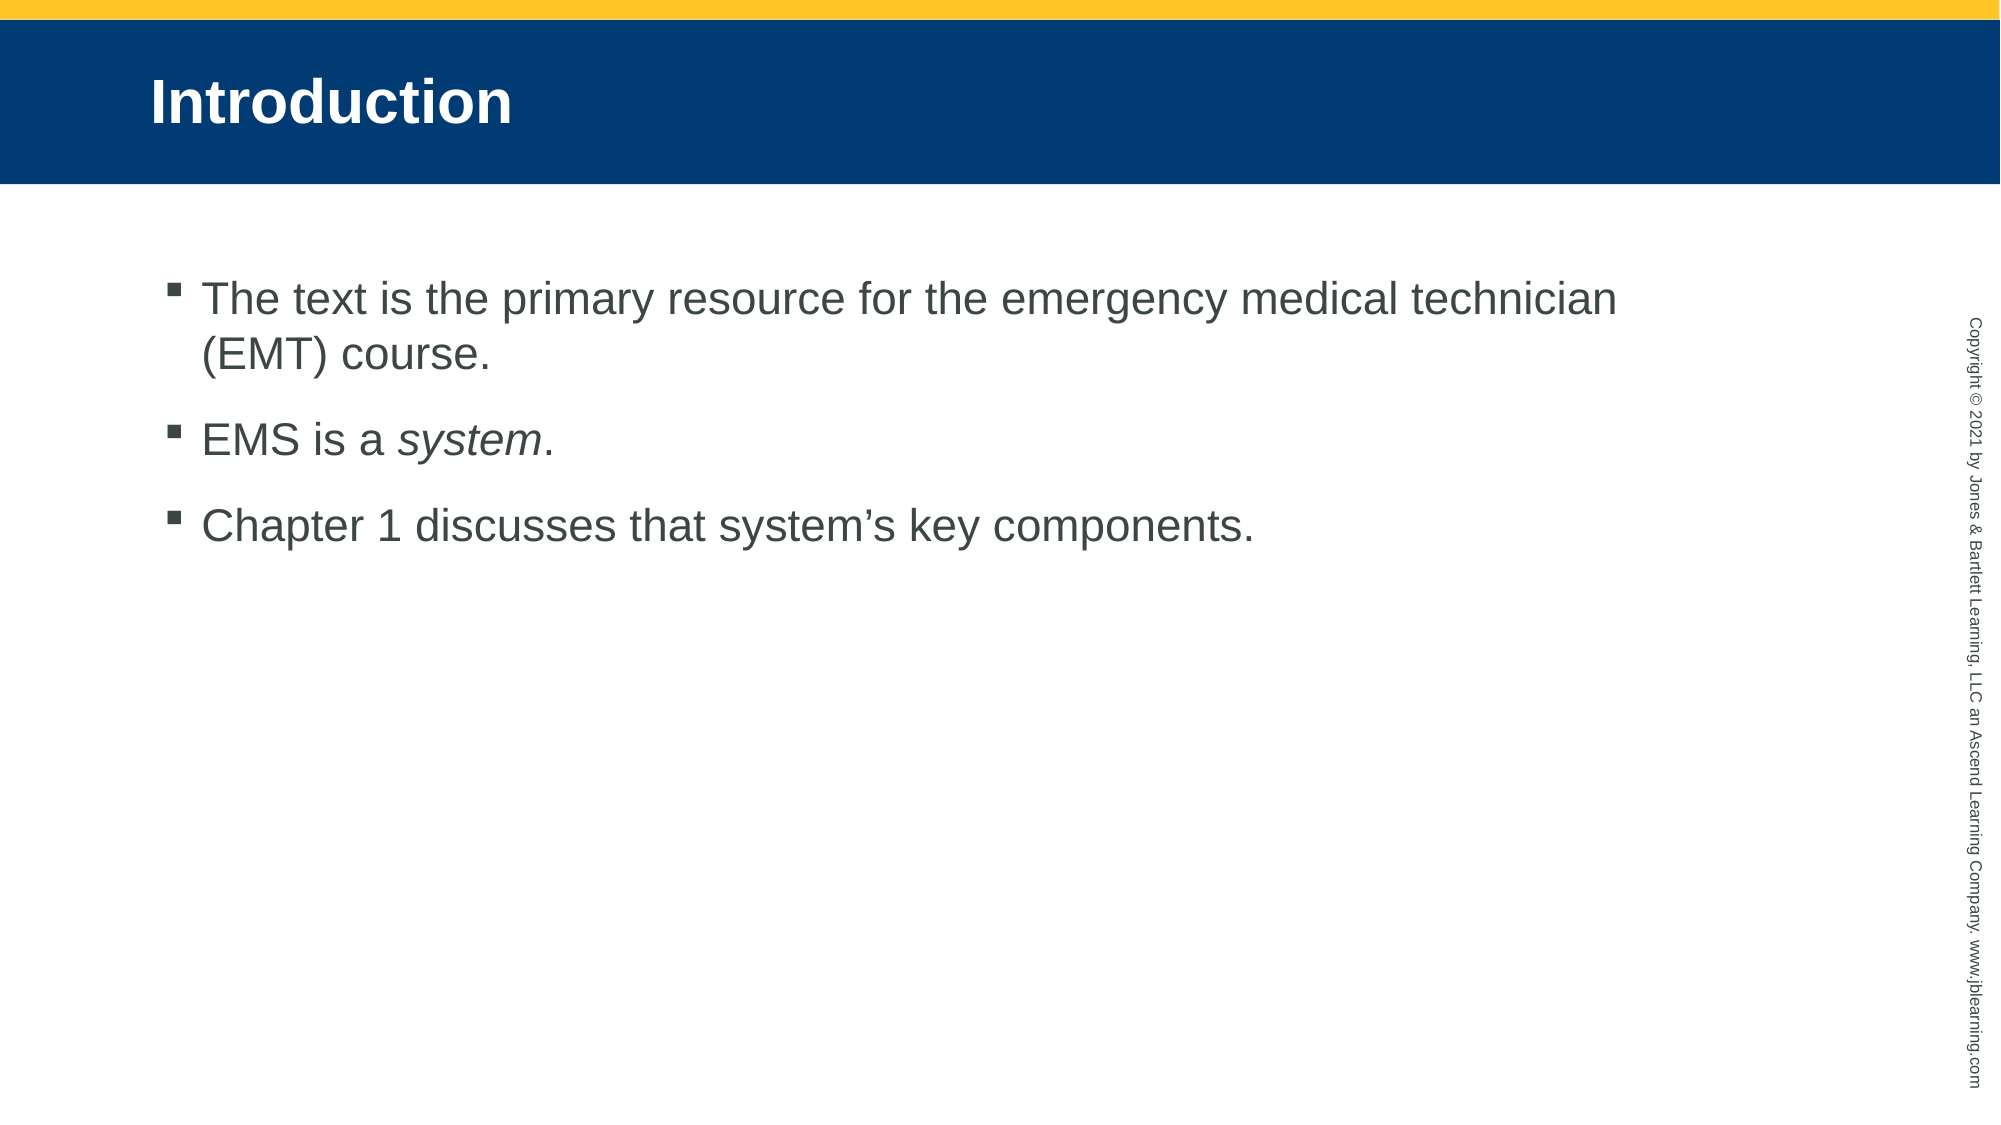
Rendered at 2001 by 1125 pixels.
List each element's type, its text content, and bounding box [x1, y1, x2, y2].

list The text is the primary resource for the emergency medical technician (EMT) course. EMS is a system. Chapter 1 discusses that system’s key components. [148, 238, 1665, 1010]
title Introduction [0, 19, 2000, 185]
